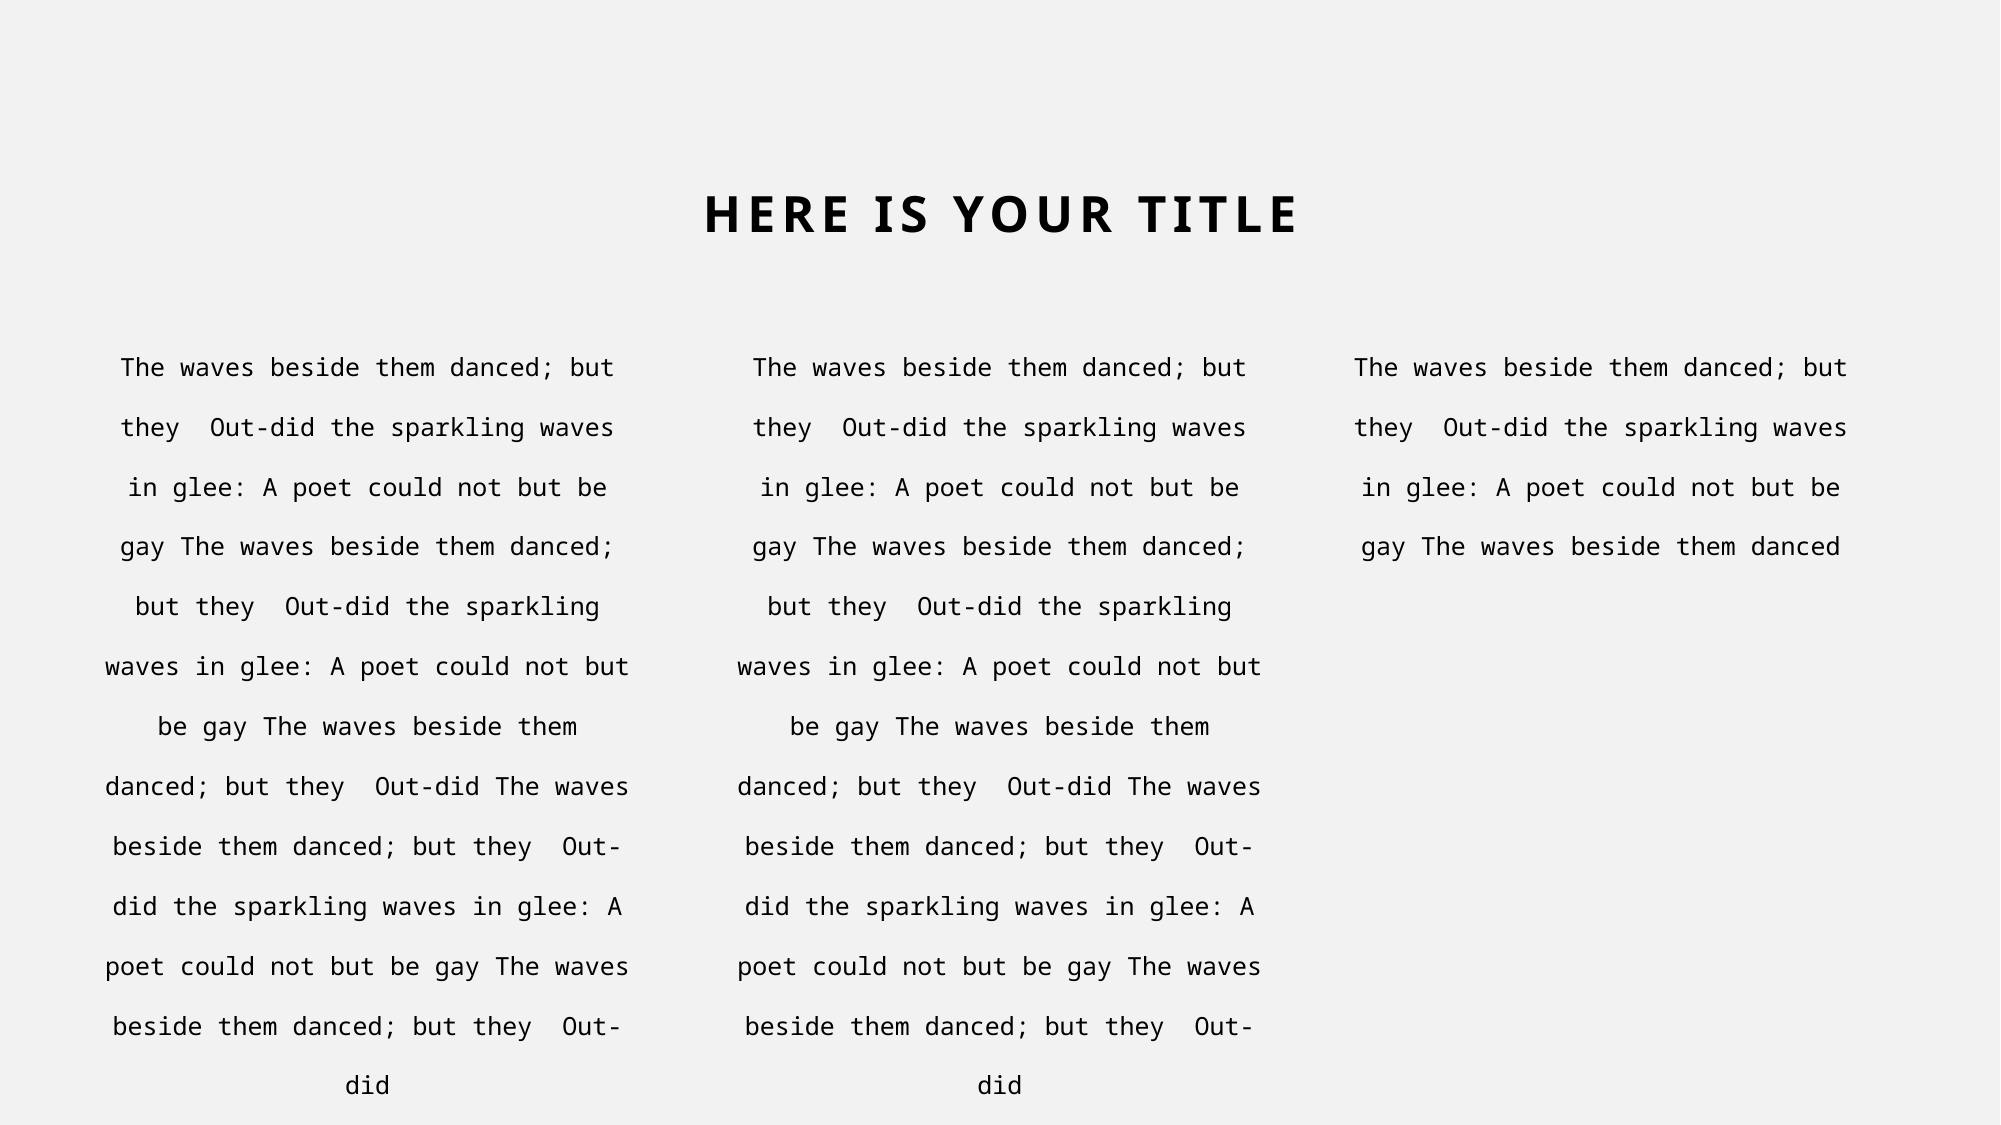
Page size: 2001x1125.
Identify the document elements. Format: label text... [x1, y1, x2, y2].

text_box The waves beside them danced; but they Out-did the sparkling waves in glee: A poet could not but be gay The waves beside them danced; but they Out-did the sparkling waves in glee: A poet could not but be gay The waves beside them danced; but they Out-did The waves beside them danced; but they Out-did the sparkling waves in glee: A poet could not but be gay The waves beside them danced; but they Out-did [85, 313, 650, 1108]
text_box The waves beside them danced; but they Out-did the sparkling waves in glee: A poet could not but be gay The waves beside them danced; but they Out-did the sparkling waves in glee: A poet could not but be gay The waves beside them danced; but they Out-did The waves beside them danced; but they Out-did the sparkling waves in glee: A poet could not but be gay The waves beside them danced; but they Out-did [717, 313, 1283, 1108]
text_box The waves beside them danced; but they Out-did the sparkling waves in glee: A poet could not but be gay The waves beside them danced [1318, 313, 1884, 569]
text_box HERE IS YOUR TITLE [611, 174, 1389, 250]
